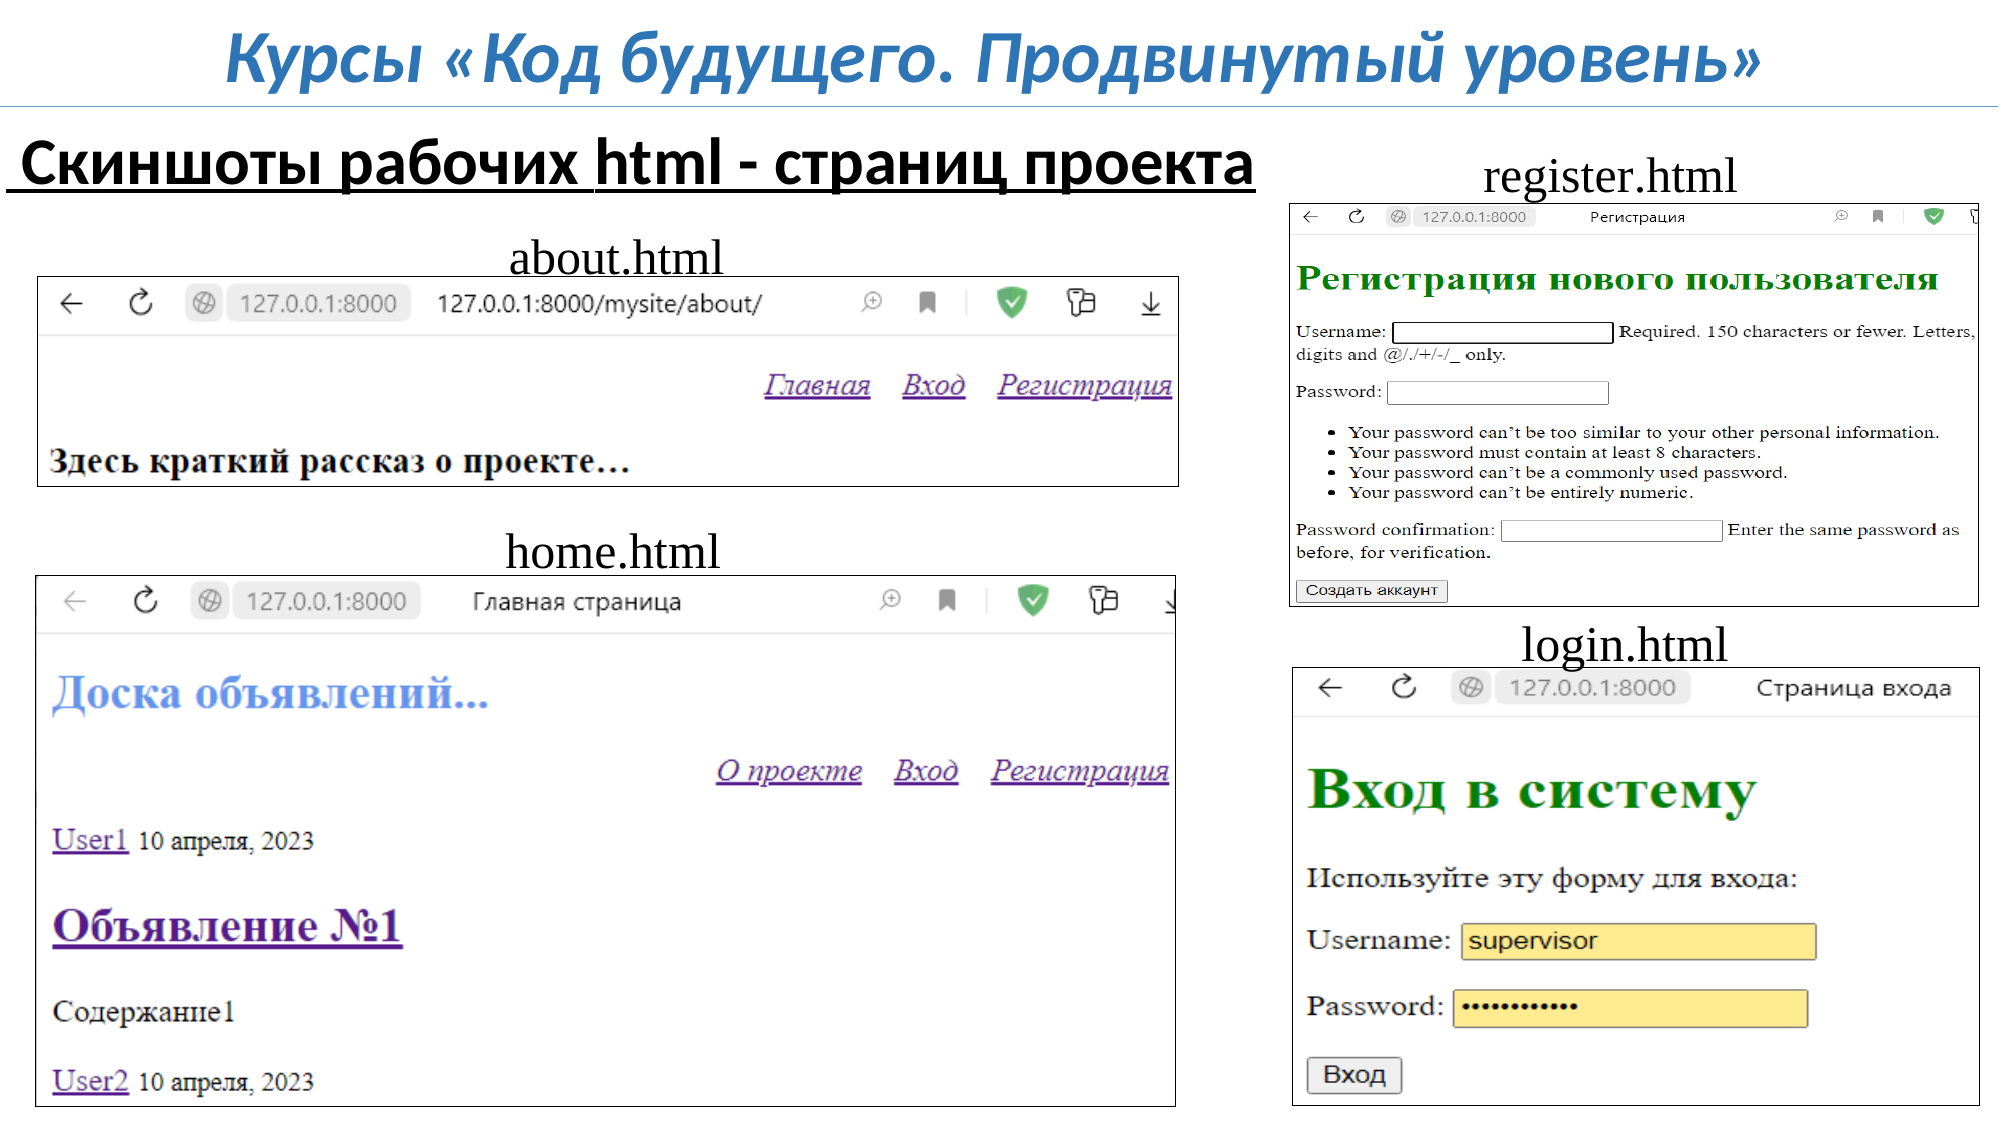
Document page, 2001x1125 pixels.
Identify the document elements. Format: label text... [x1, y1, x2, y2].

picture [35, 575, 1176, 1107]
text_box about.html [493, 212, 752, 276]
text_box login.html [1506, 607, 1754, 667]
picture [1289, 203, 1979, 607]
text_box Скиншоты рабочих html - страниц проекта [0, 110, 1272, 205]
text_box home.html [490, 506, 745, 575]
picture [1292, 667, 1980, 1106]
text_box register.html [1468, 130, 1766, 203]
text_box Курсы «Код будущего. Продвинутый уровень» [192, 0, 1785, 105]
picture [37, 276, 1179, 487]
